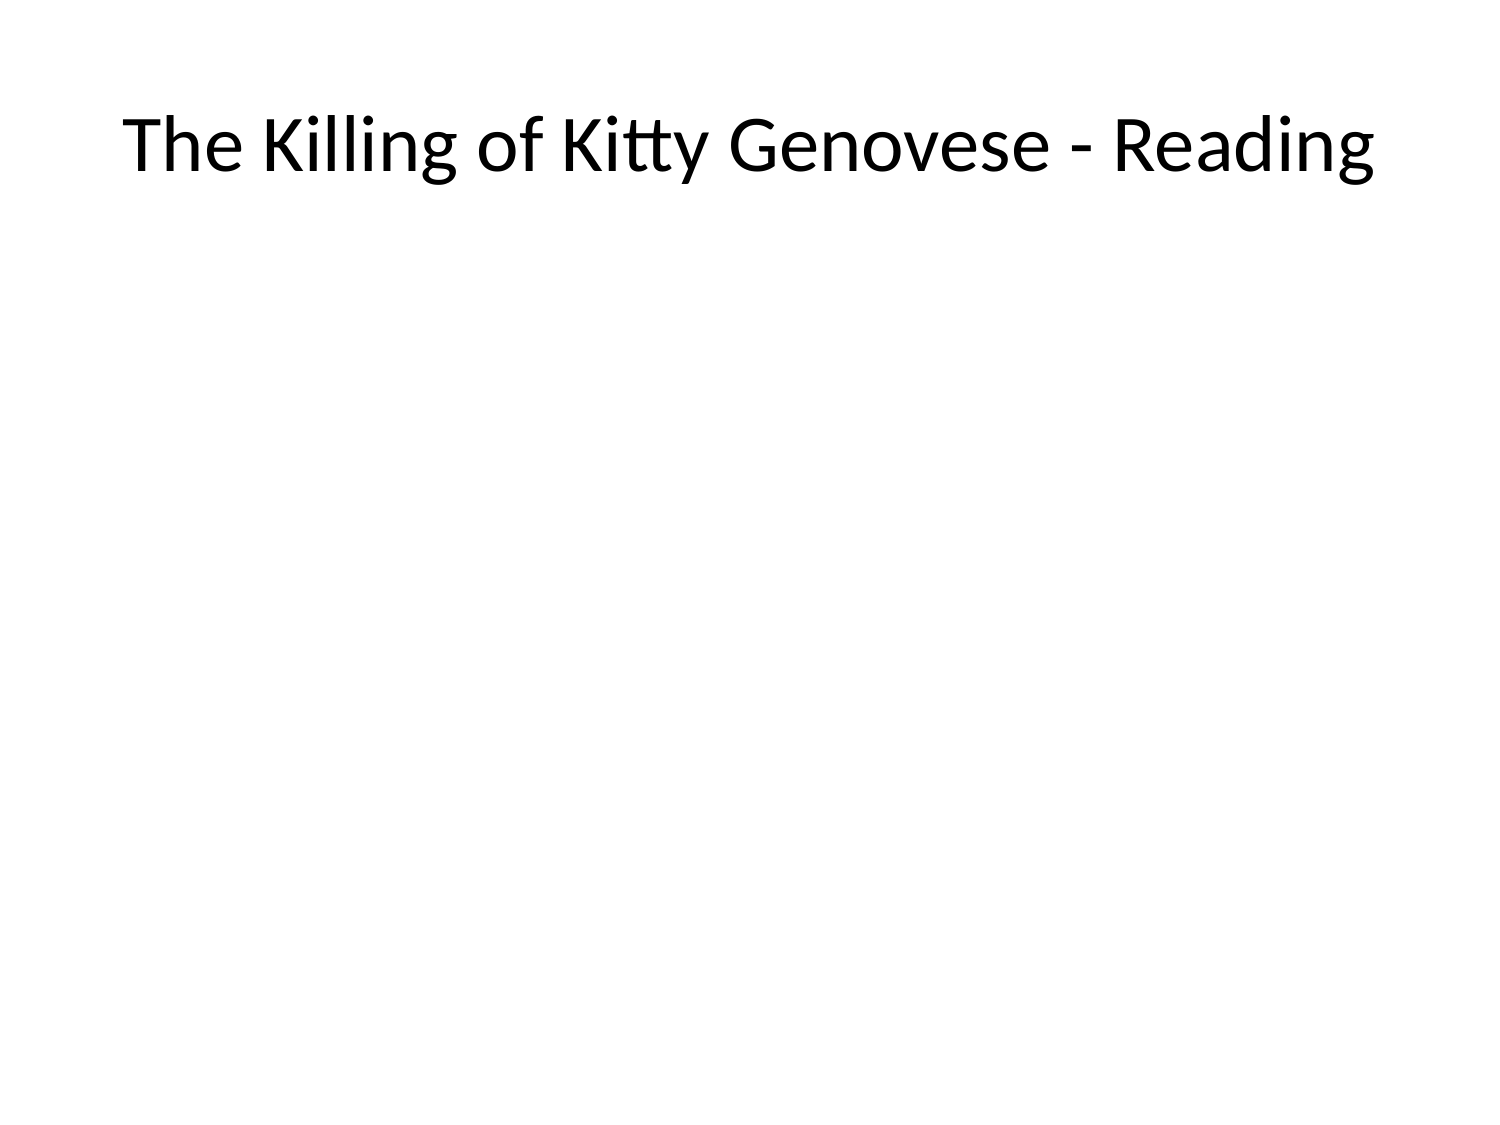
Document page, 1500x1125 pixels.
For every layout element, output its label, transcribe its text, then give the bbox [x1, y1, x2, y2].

title The Killing of Kitty Genovese - Reading [75, 45, 1425, 233]
